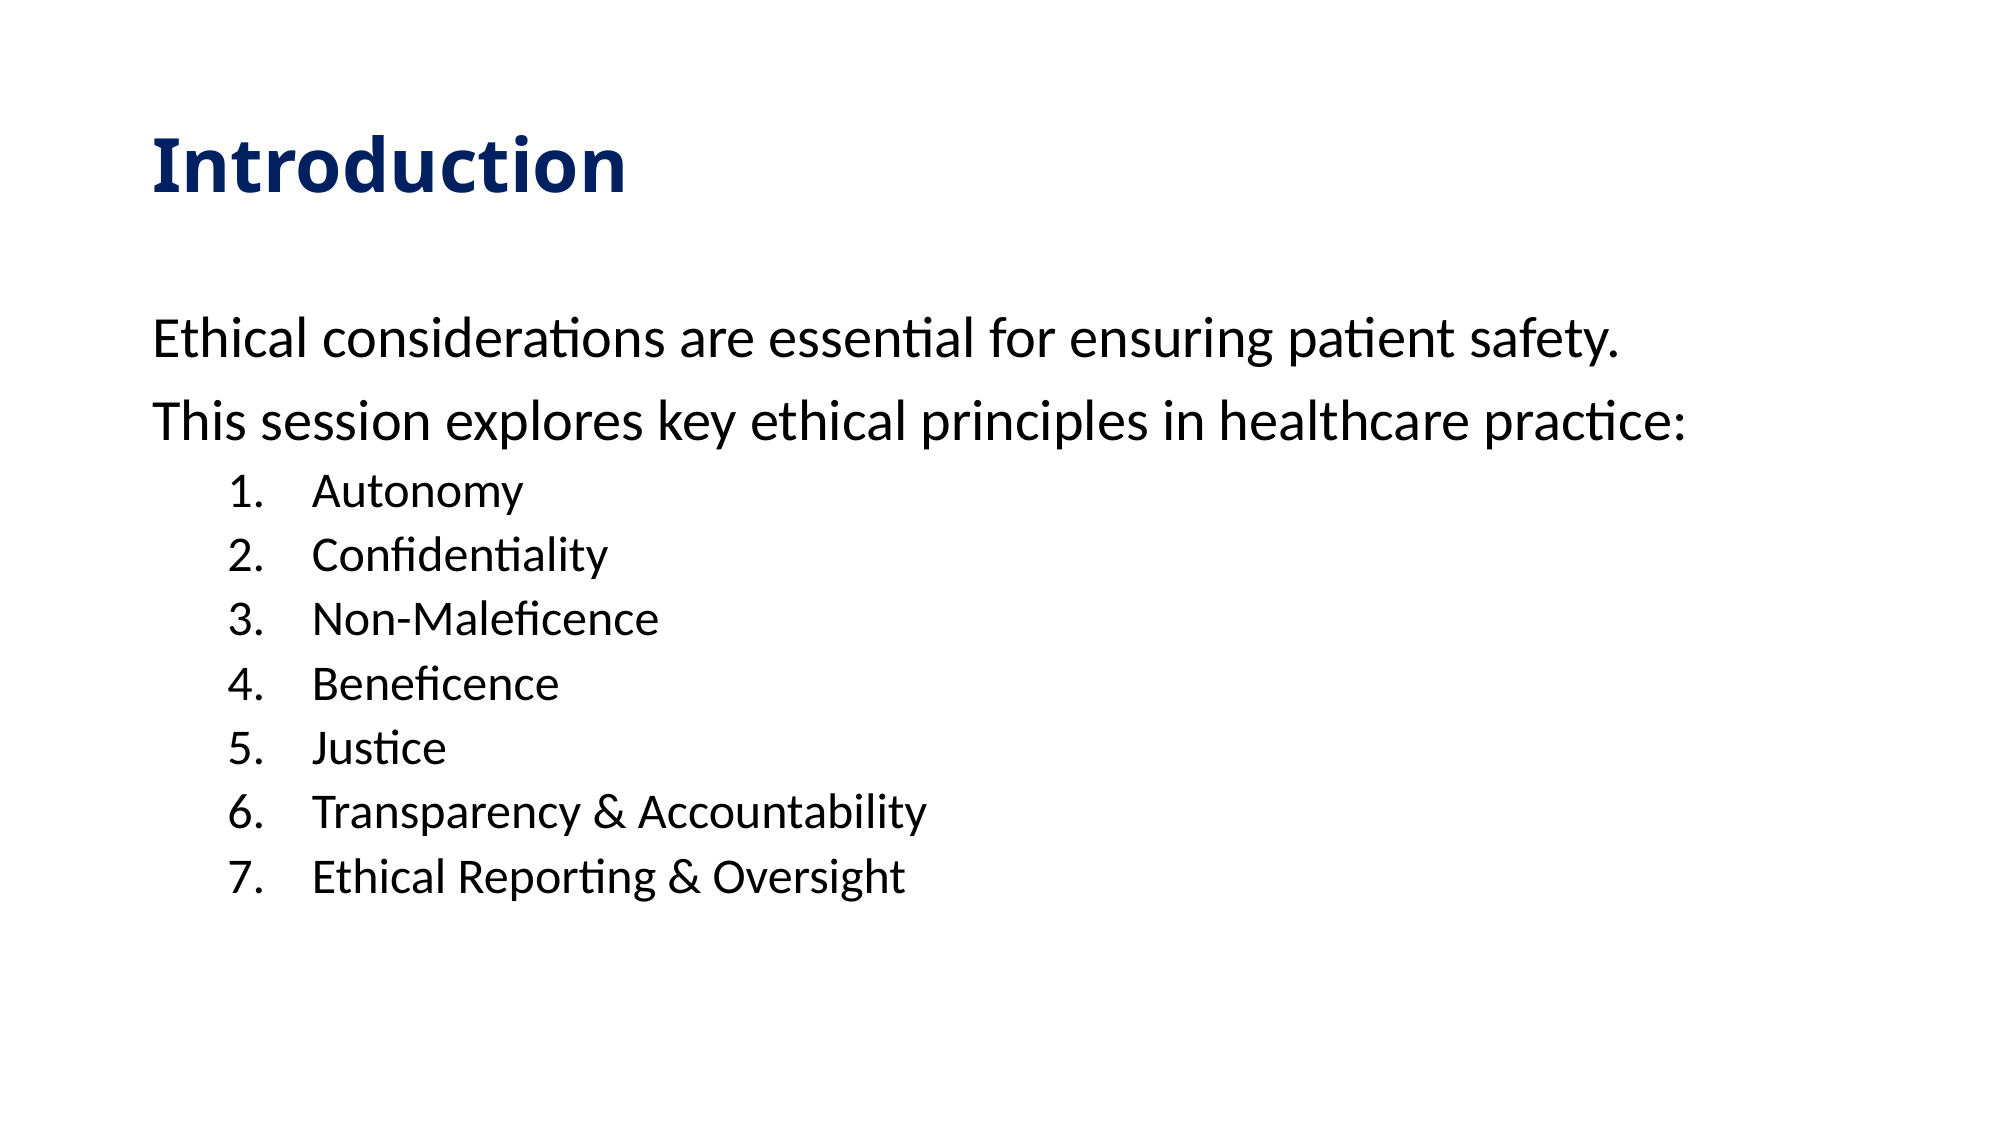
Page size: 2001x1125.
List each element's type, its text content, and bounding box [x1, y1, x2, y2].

title Introduction [137, 59, 1863, 278]
list Ethical considerations are essential for ensuring patient safety. This session explores key ethical principles in healthcare practice: Autonomy Confidentiality Non-Maleficence Beneficence Justice Transparency & Accountability Ethical Reporting & Oversight [137, 299, 1863, 1014]
